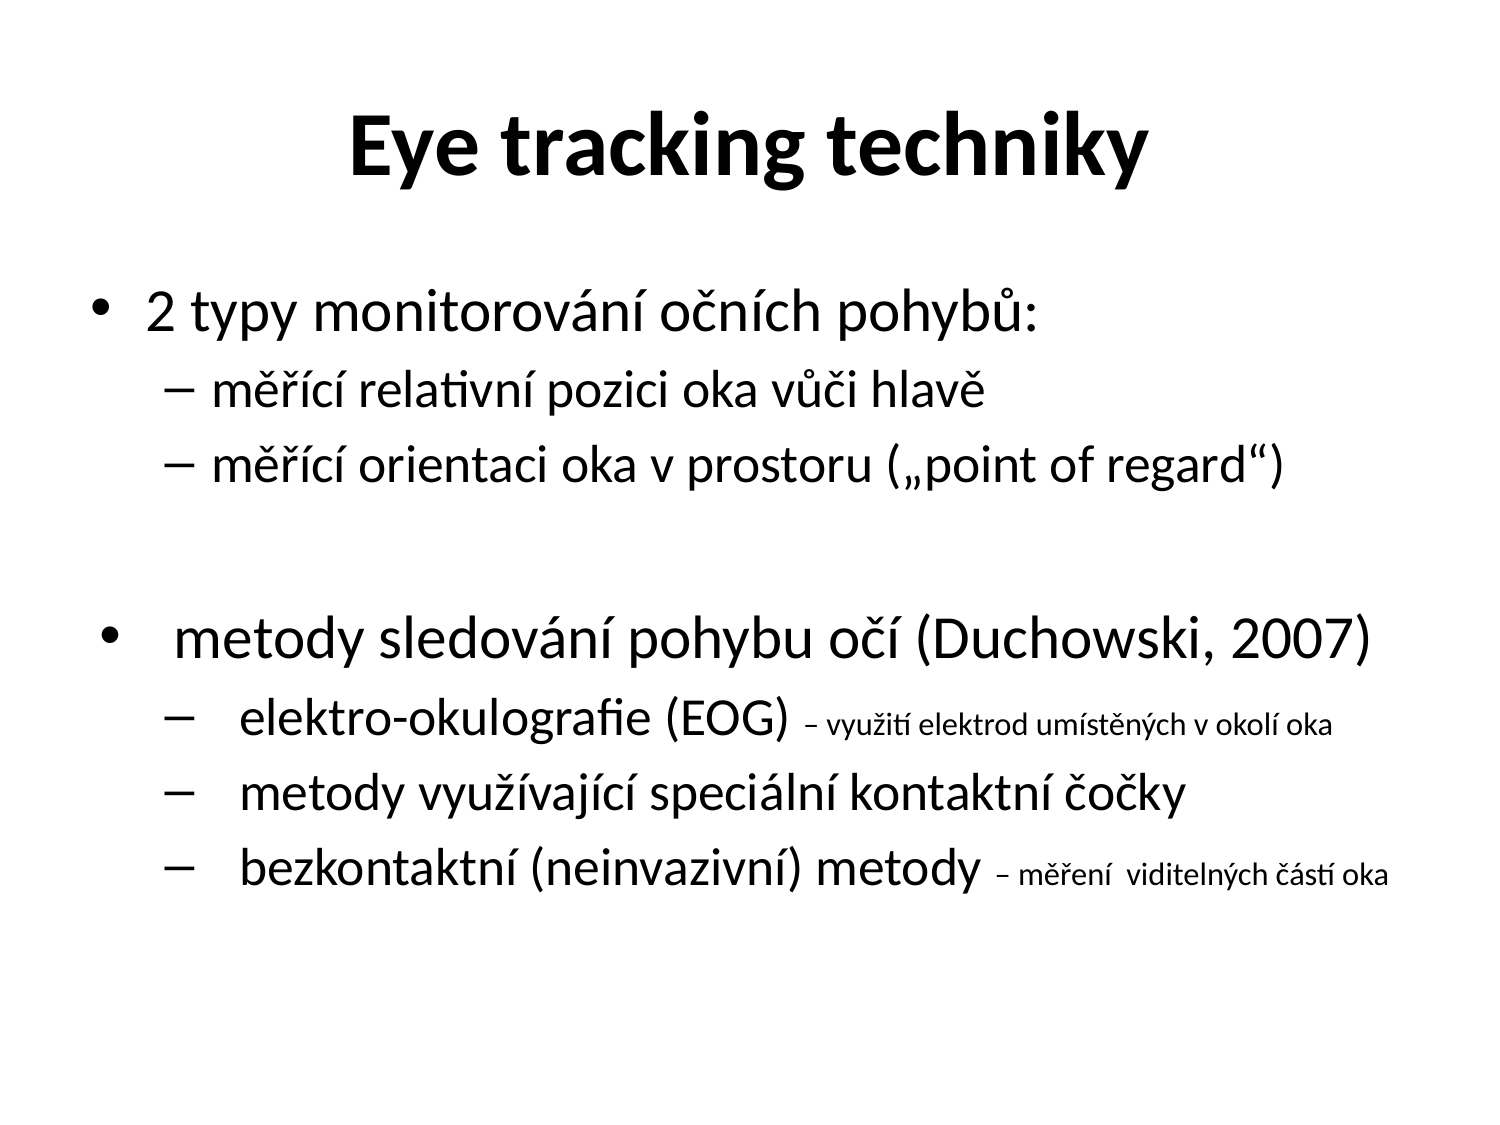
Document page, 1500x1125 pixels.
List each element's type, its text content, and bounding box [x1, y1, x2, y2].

title Eye tracking techniky [75, 45, 1425, 233]
list 2 typy monitorování očních pohybů: měřící relativní pozici oka vůči hlavě měřící orientaci oka v prostoru („point of regard“) metody sledování pohybu očí (Duchowski, 2007) elektro-okulografie (EOG) – využití elektrod umístěných v okolí oka metody využívající speciální kontaktní čočky bezkontaktní (neinvazivní) metody – měření viditelných částí oka [75, 262, 1425, 1005]
